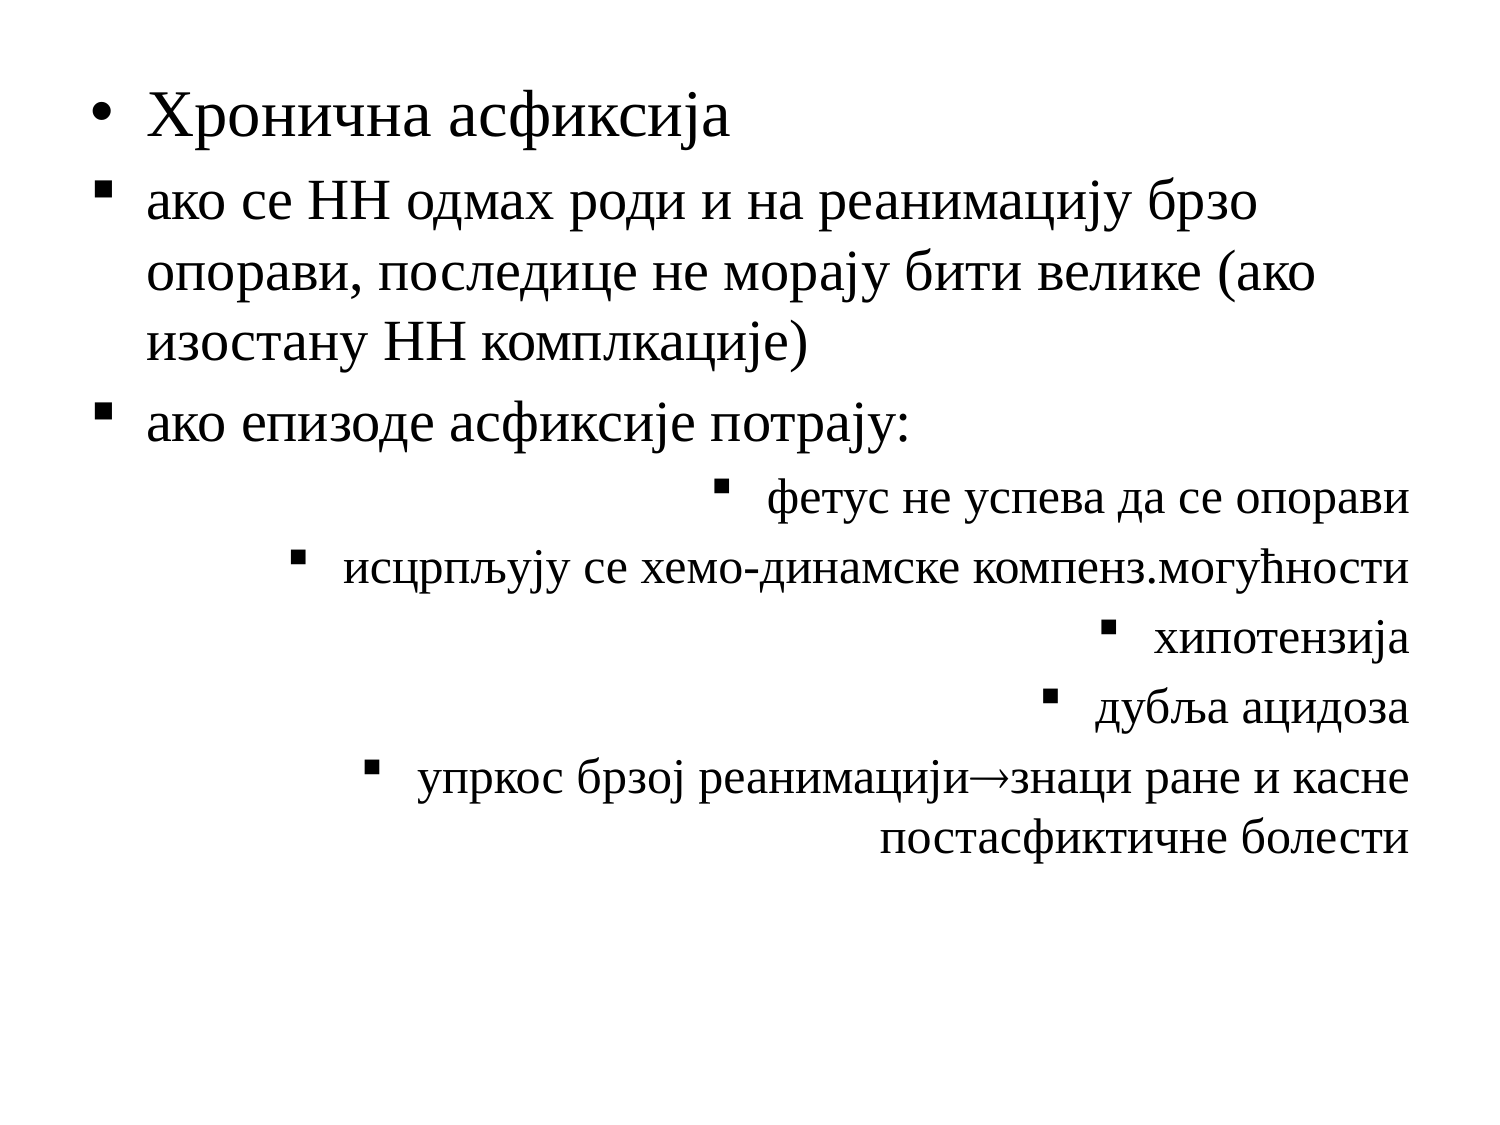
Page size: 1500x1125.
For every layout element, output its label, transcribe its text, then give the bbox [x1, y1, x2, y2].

list Хронична асфиксија ако се НН одмах роди и на реанимацију брзо опорави, последице не морају бити велике (ако изостану НН комплкације) ако епизоде асфиксије потрају: фетус не успева да се опорави исцрпљују се хемо-динамске компенз.могућности хипотензија дубља ацидоза упркос брзој реанимацијизнаци ране и касне постасфиктичне болести [75, 62, 1425, 1013]
